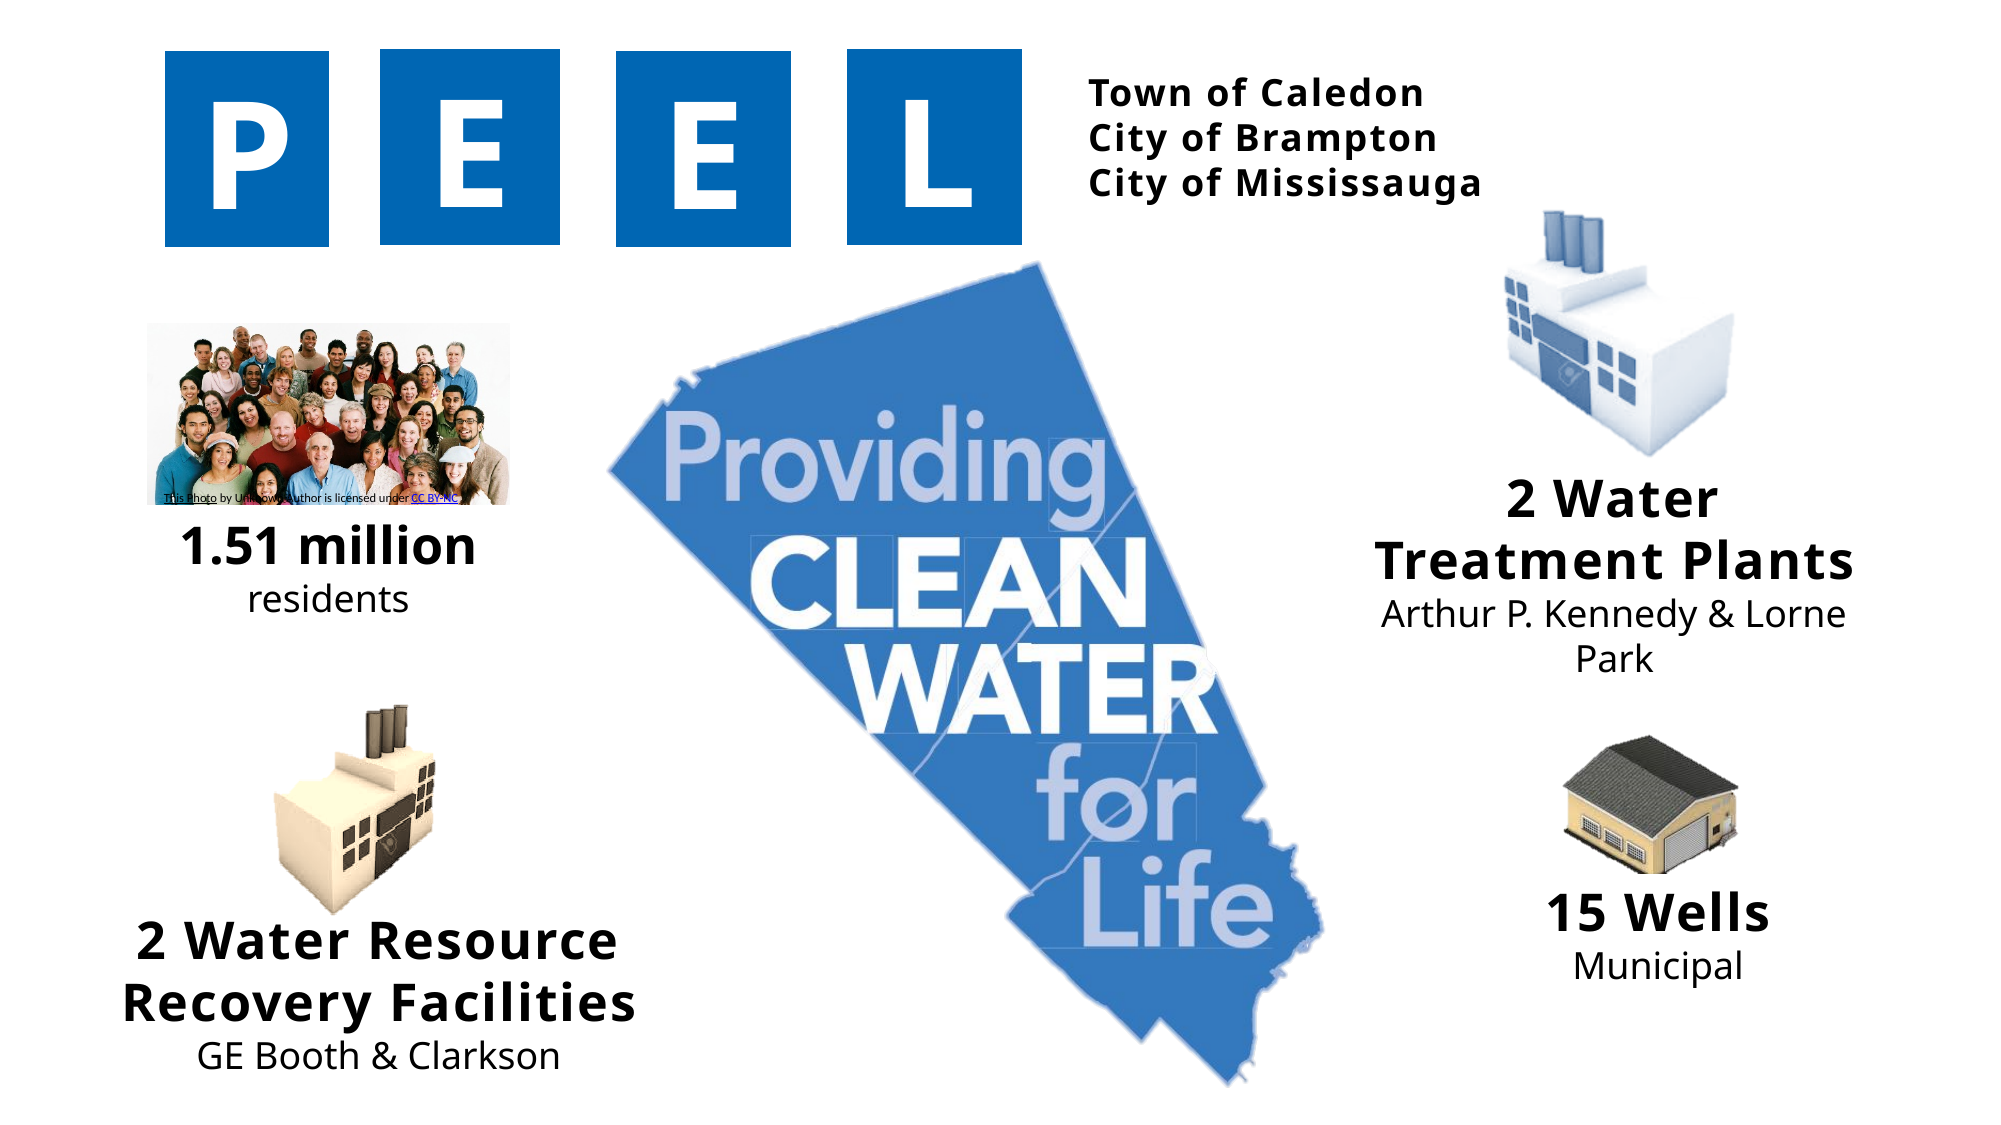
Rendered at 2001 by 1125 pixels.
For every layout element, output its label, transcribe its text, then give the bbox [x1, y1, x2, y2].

text_box Town of Caledon City of Brampton City of Mississauga [1073, 60, 1590, 211]
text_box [45, 670, 713, 1087]
text_box E [380, 49, 560, 245]
text_box E [616, 51, 791, 238]
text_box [1493, 712, 1823, 996]
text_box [147, 323, 512, 629]
picture [509, 240, 1434, 1125]
text_box P [165, 51, 329, 247]
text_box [1355, 169, 1873, 690]
text_box L [847, 49, 1022, 238]
